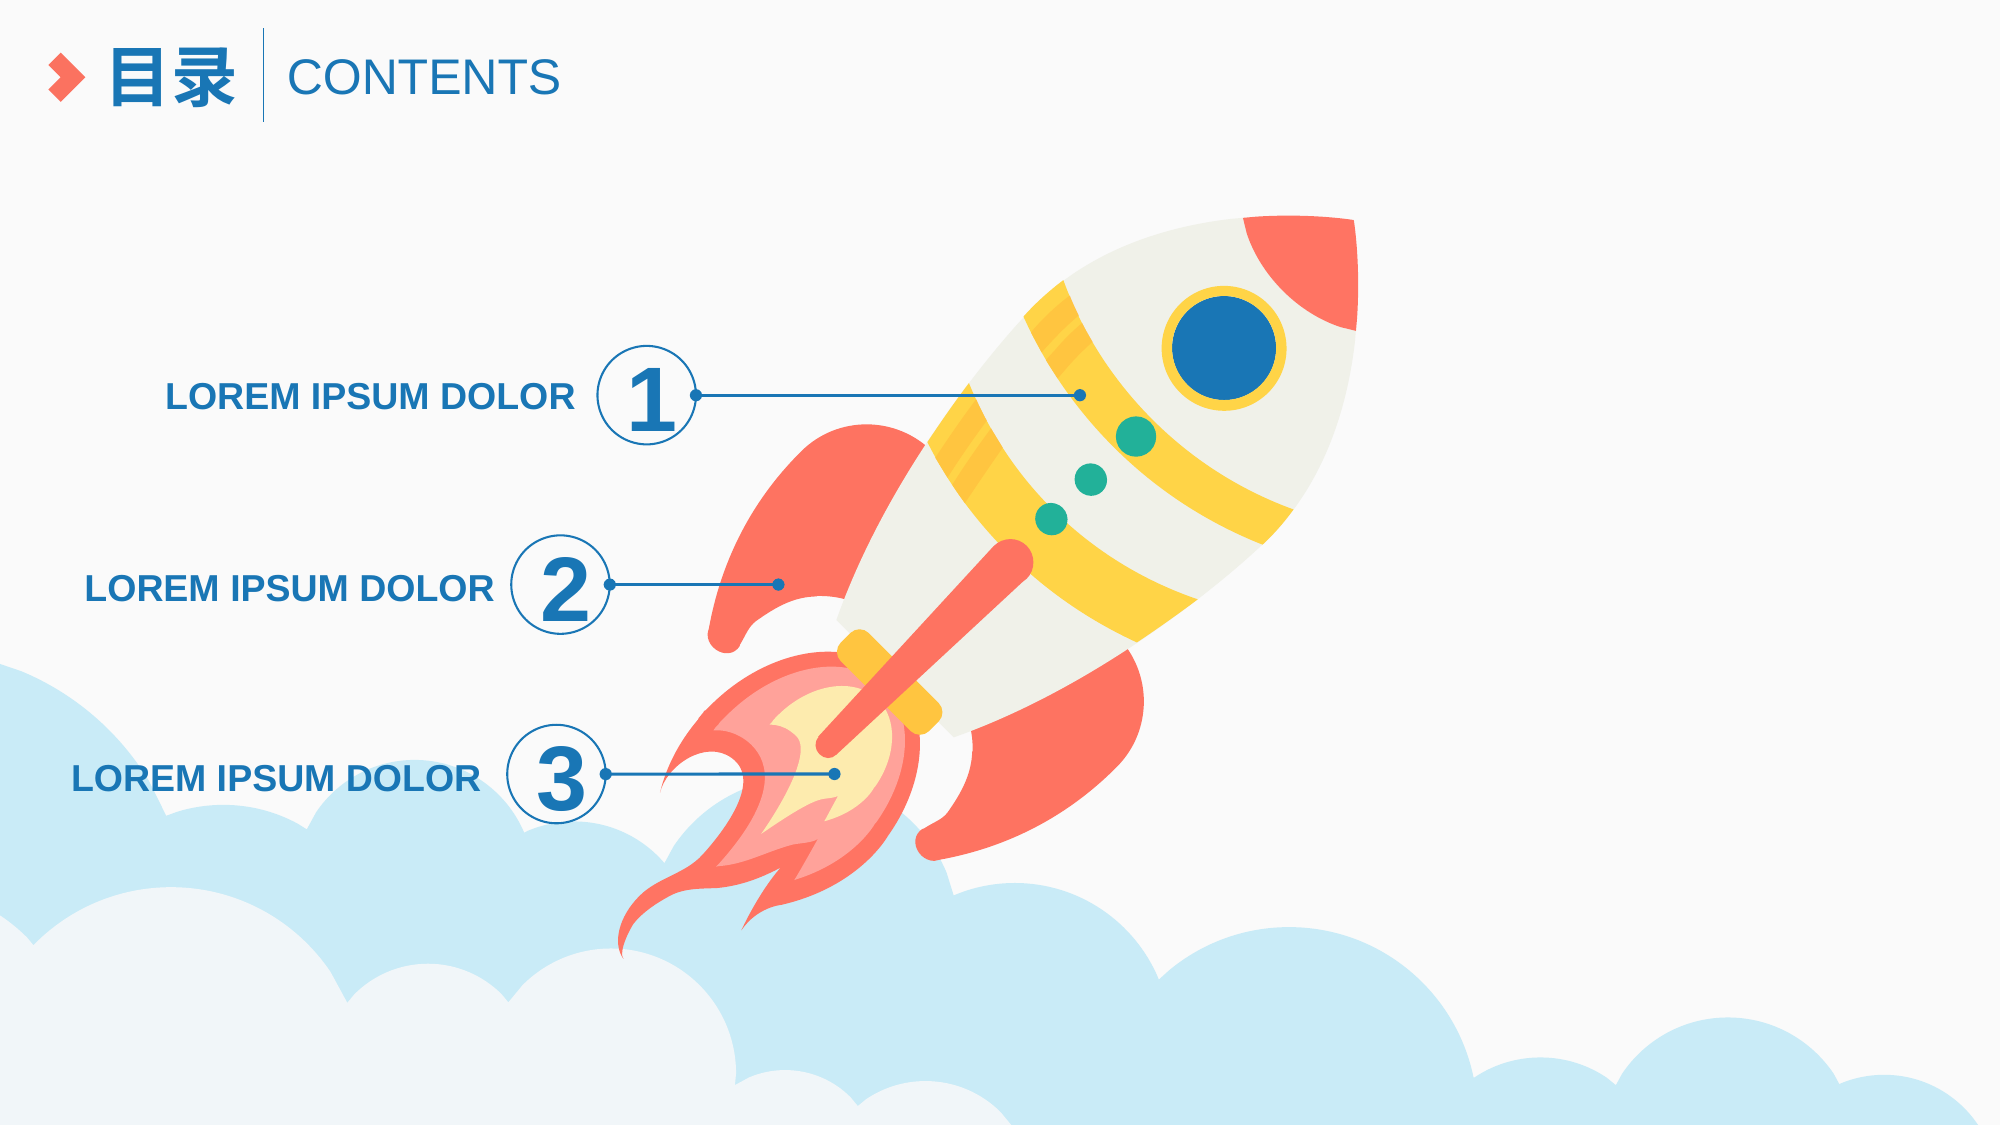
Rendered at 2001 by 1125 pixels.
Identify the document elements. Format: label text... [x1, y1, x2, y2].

text_box LOREM IPSUM DOLOR [69, 556, 510, 617]
text_box [46, 51, 87, 104]
text_box 1 [596, 344, 697, 446]
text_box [760, 65, 1207, 1104]
text_box LOREM IPSUM DOLOR [56, 746, 497, 806]
text_box LOREM IPSUM DOLOR [150, 364, 591, 425]
text_box 2 [510, 534, 611, 635]
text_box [89, 27, 639, 124]
text_box 3 [506, 723, 607, 825]
